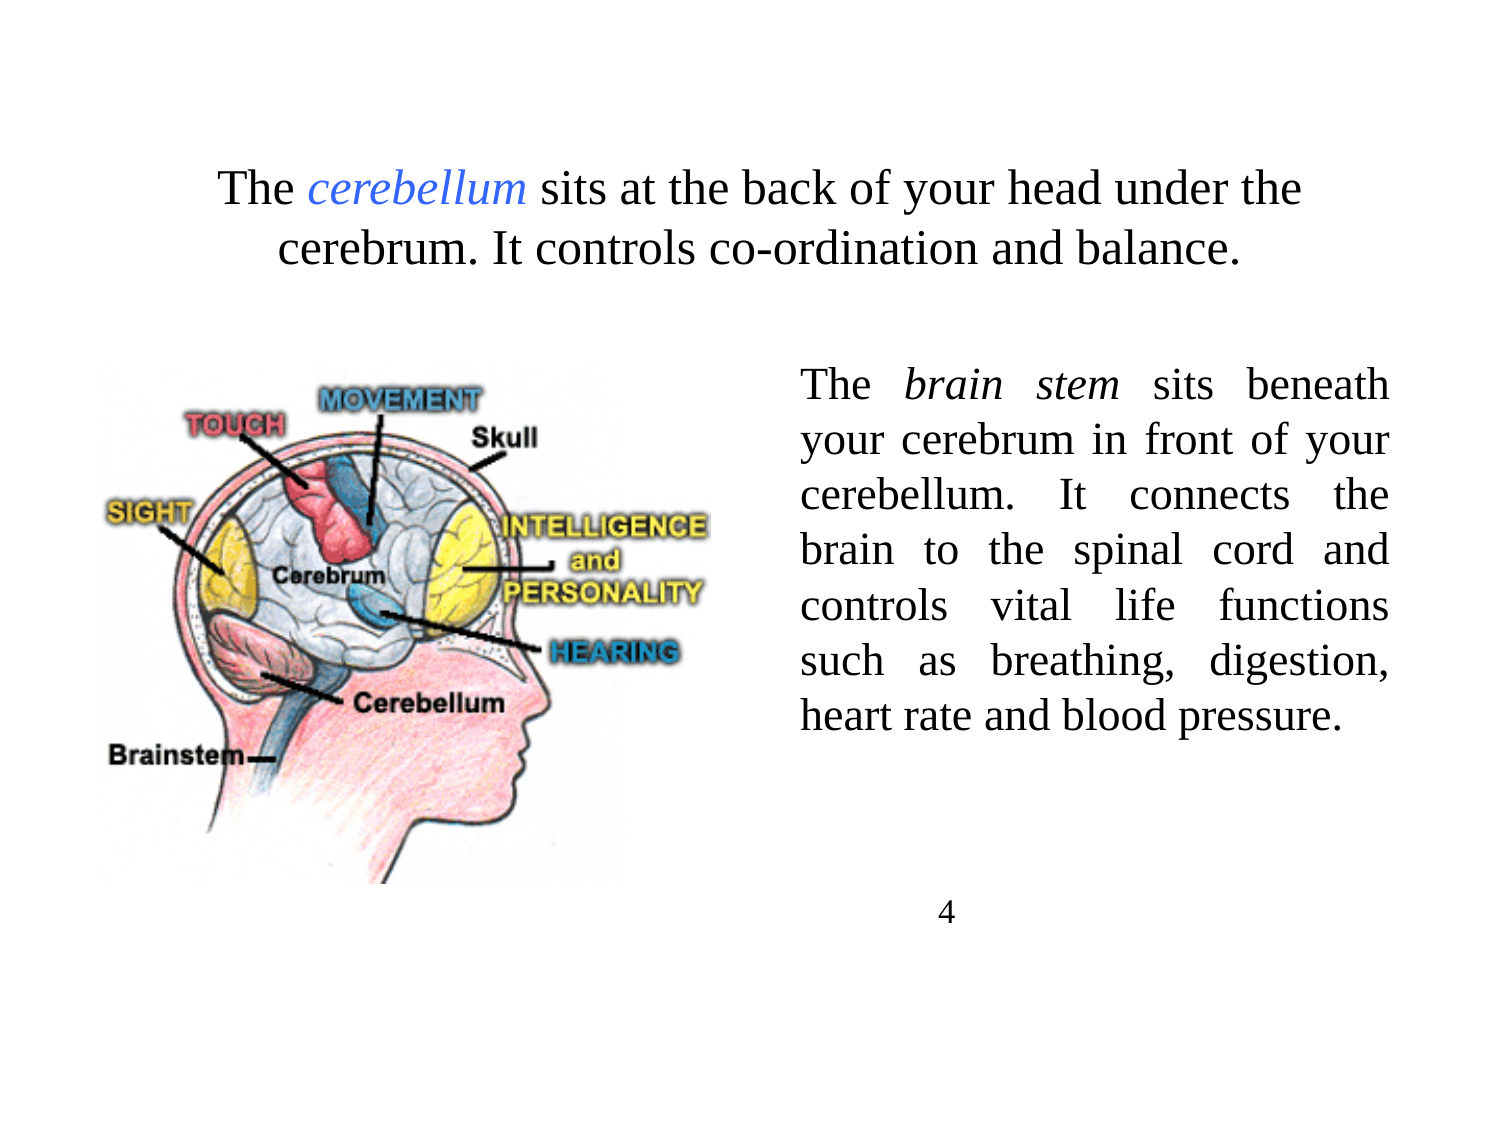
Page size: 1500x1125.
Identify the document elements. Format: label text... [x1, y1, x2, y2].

picture [95, 362, 711, 885]
list The brain stem sits beneath your cerebrum in front of your cerebellum. It connects the brain to the spinal cord and controls vital life functions such as breathing, digestion, heart rate and blood pressure. 4 [785, 346, 1405, 1059]
title The cerebellum sits at the back of your head under the cerebrum. It controls co-ordination and balance. [114, 120, 1405, 308]
